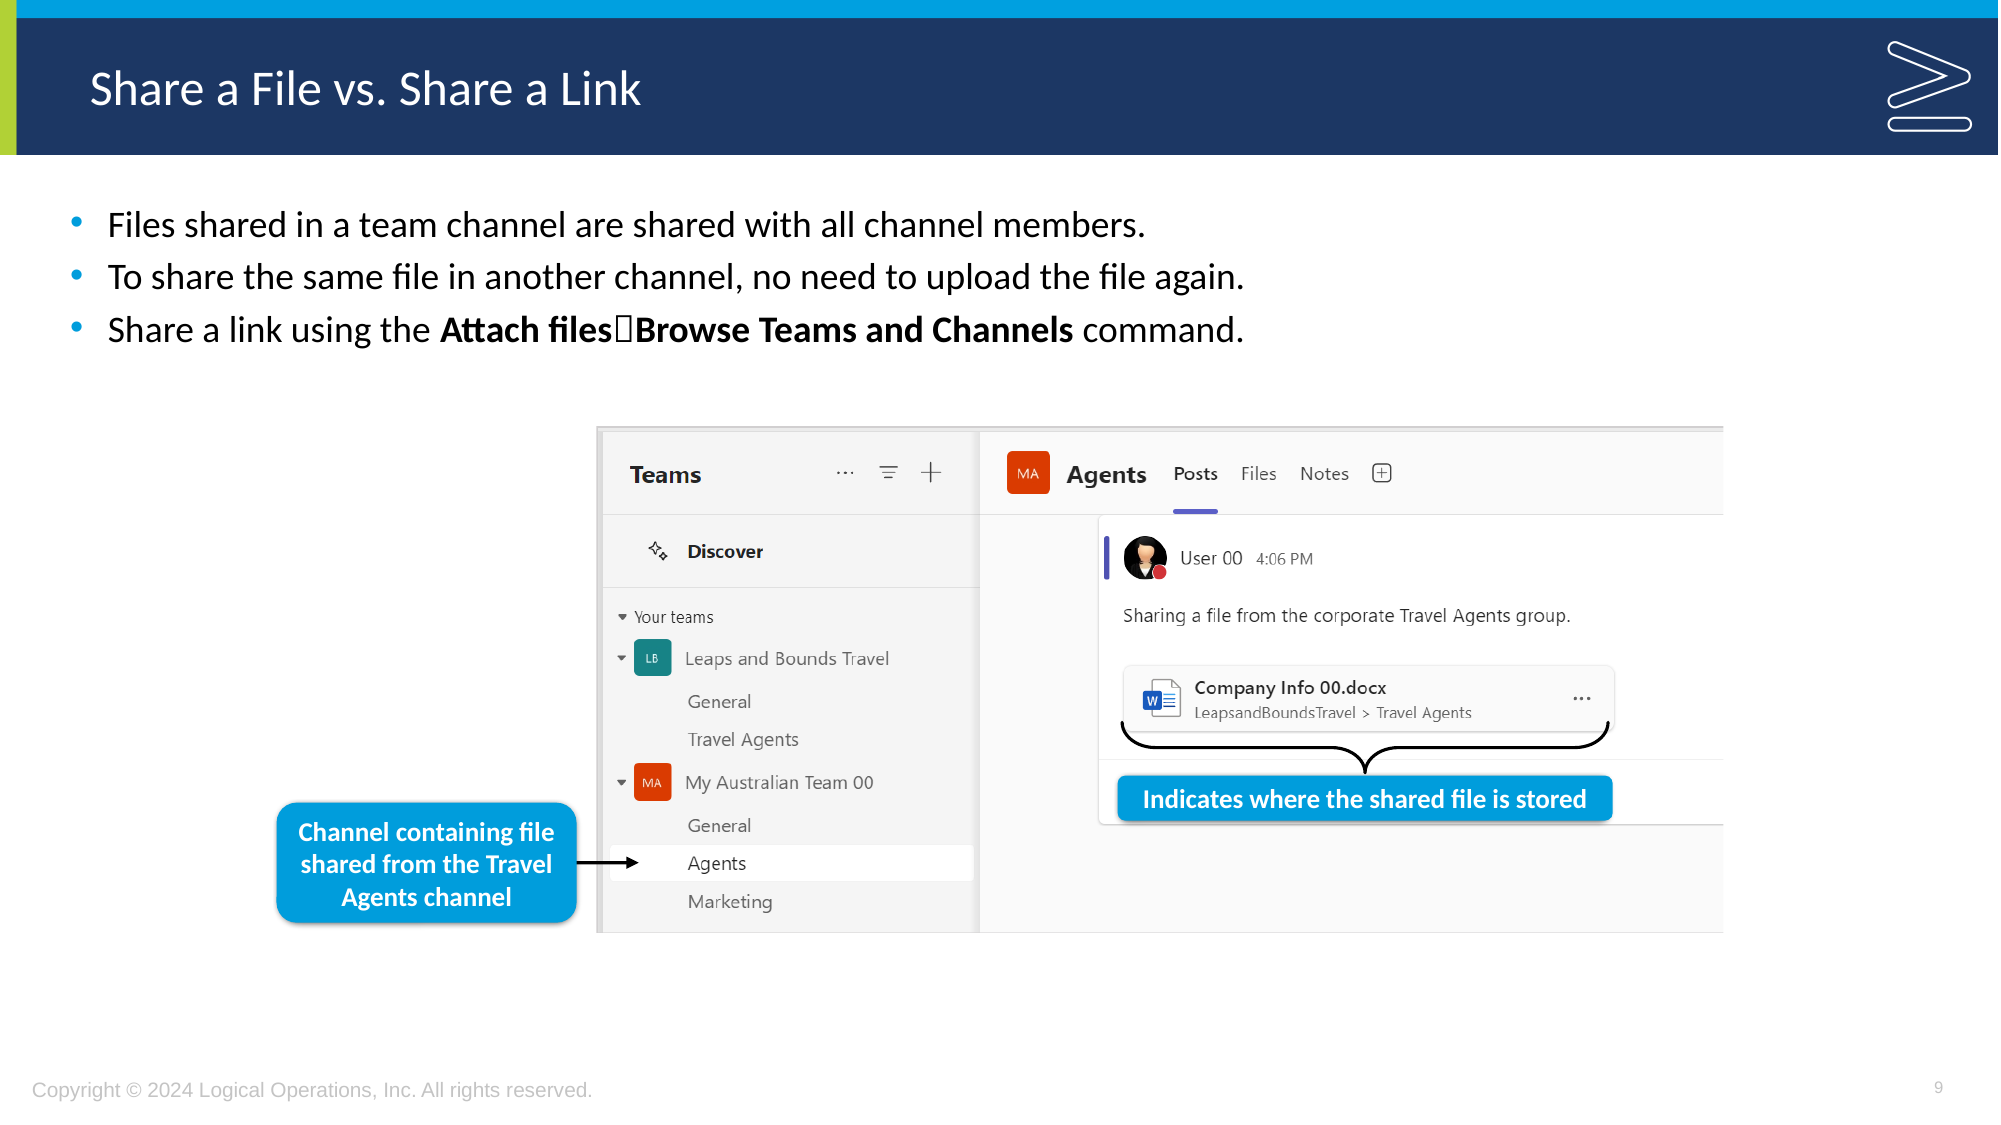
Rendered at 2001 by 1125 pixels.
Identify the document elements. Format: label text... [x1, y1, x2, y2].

picture [0, 0, 74, 155]
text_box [276, 426, 1724, 934]
picture [1850, 19, 1998, 155]
slide_number 9 [1491, 1057, 1959, 1118]
title Share a File vs. Share a Link [74, 16, 1850, 155]
list Files shared in a team channel are shared with all channel members. To share the same file in another channel, no need to upload the file again. Share a link using the Attach filesBrowse Teams and Channels command. [55, 192, 1968, 386]
